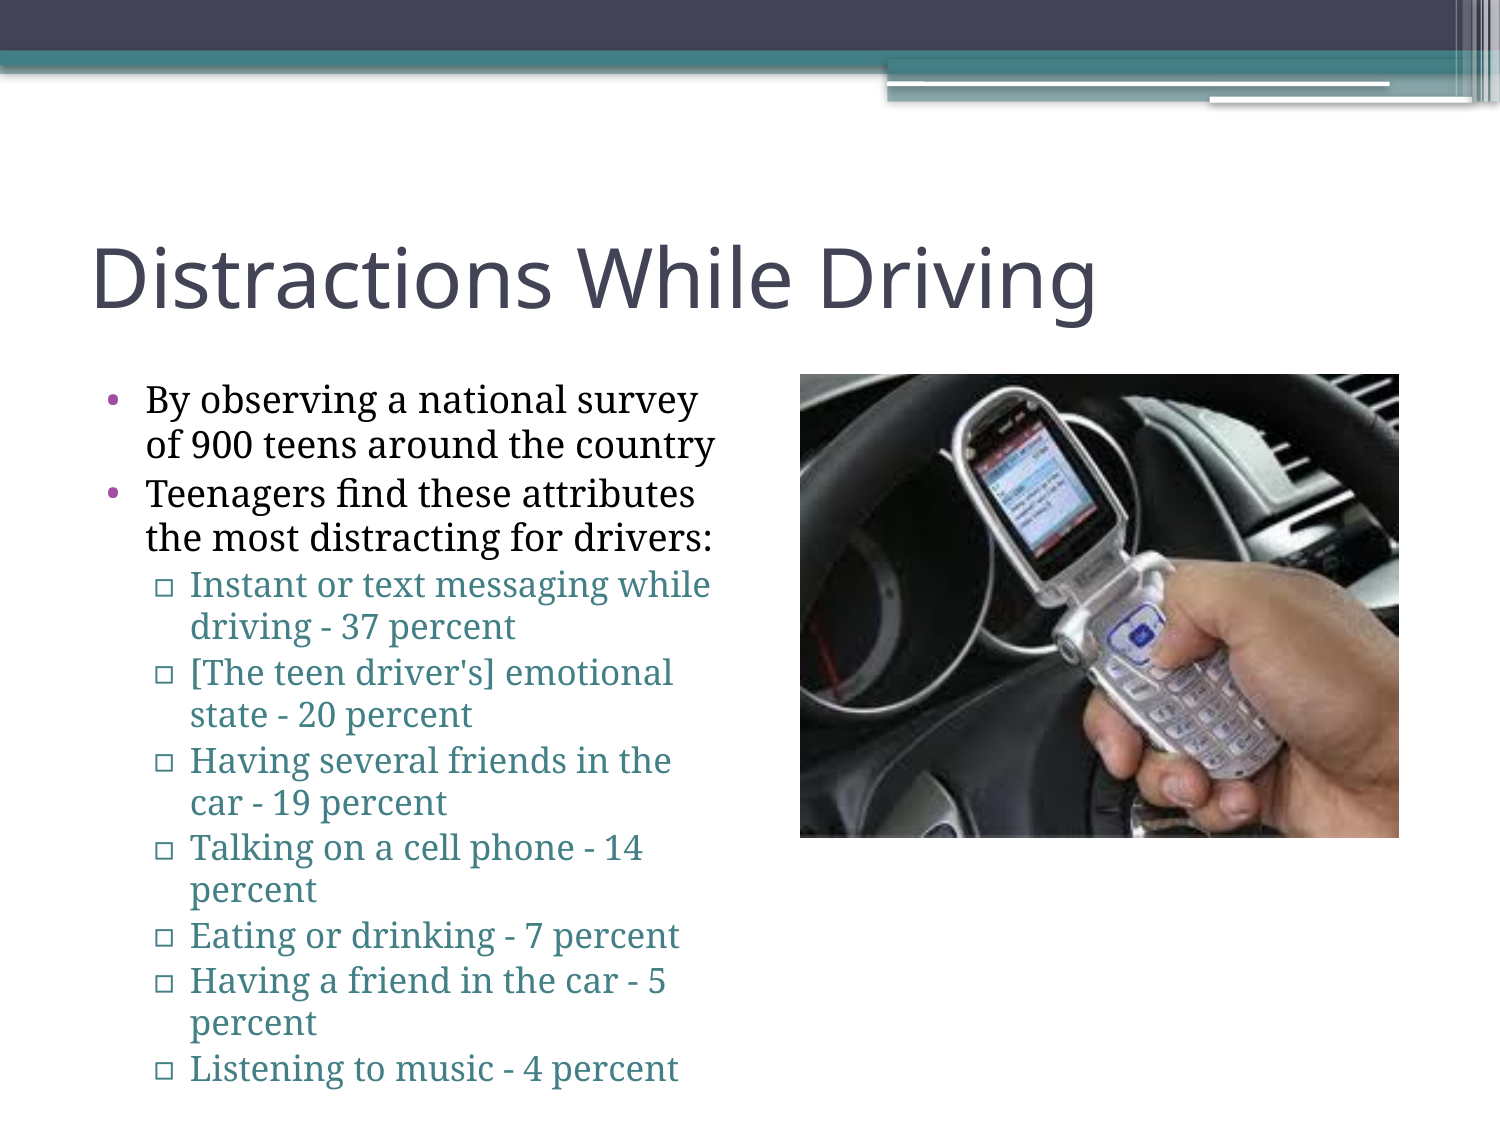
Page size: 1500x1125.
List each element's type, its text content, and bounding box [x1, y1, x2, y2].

list By observing a national survey of 900 teens around the country Teenagers find these attributes the most distracting for drivers: Instant or text messaging while driving - 37 percent [The teen driver's] emotional state - 20 percent Having several friends in the car - 19 percent Talking on a cell phone - 14 percent Eating or drinking - 7 percent Having a friend in the car - 5 percent Listening to music - 4 percent [75, 368, 738, 1112]
title Distractions While Driving [75, 187, 1425, 363]
picture [799, 374, 1399, 838]
